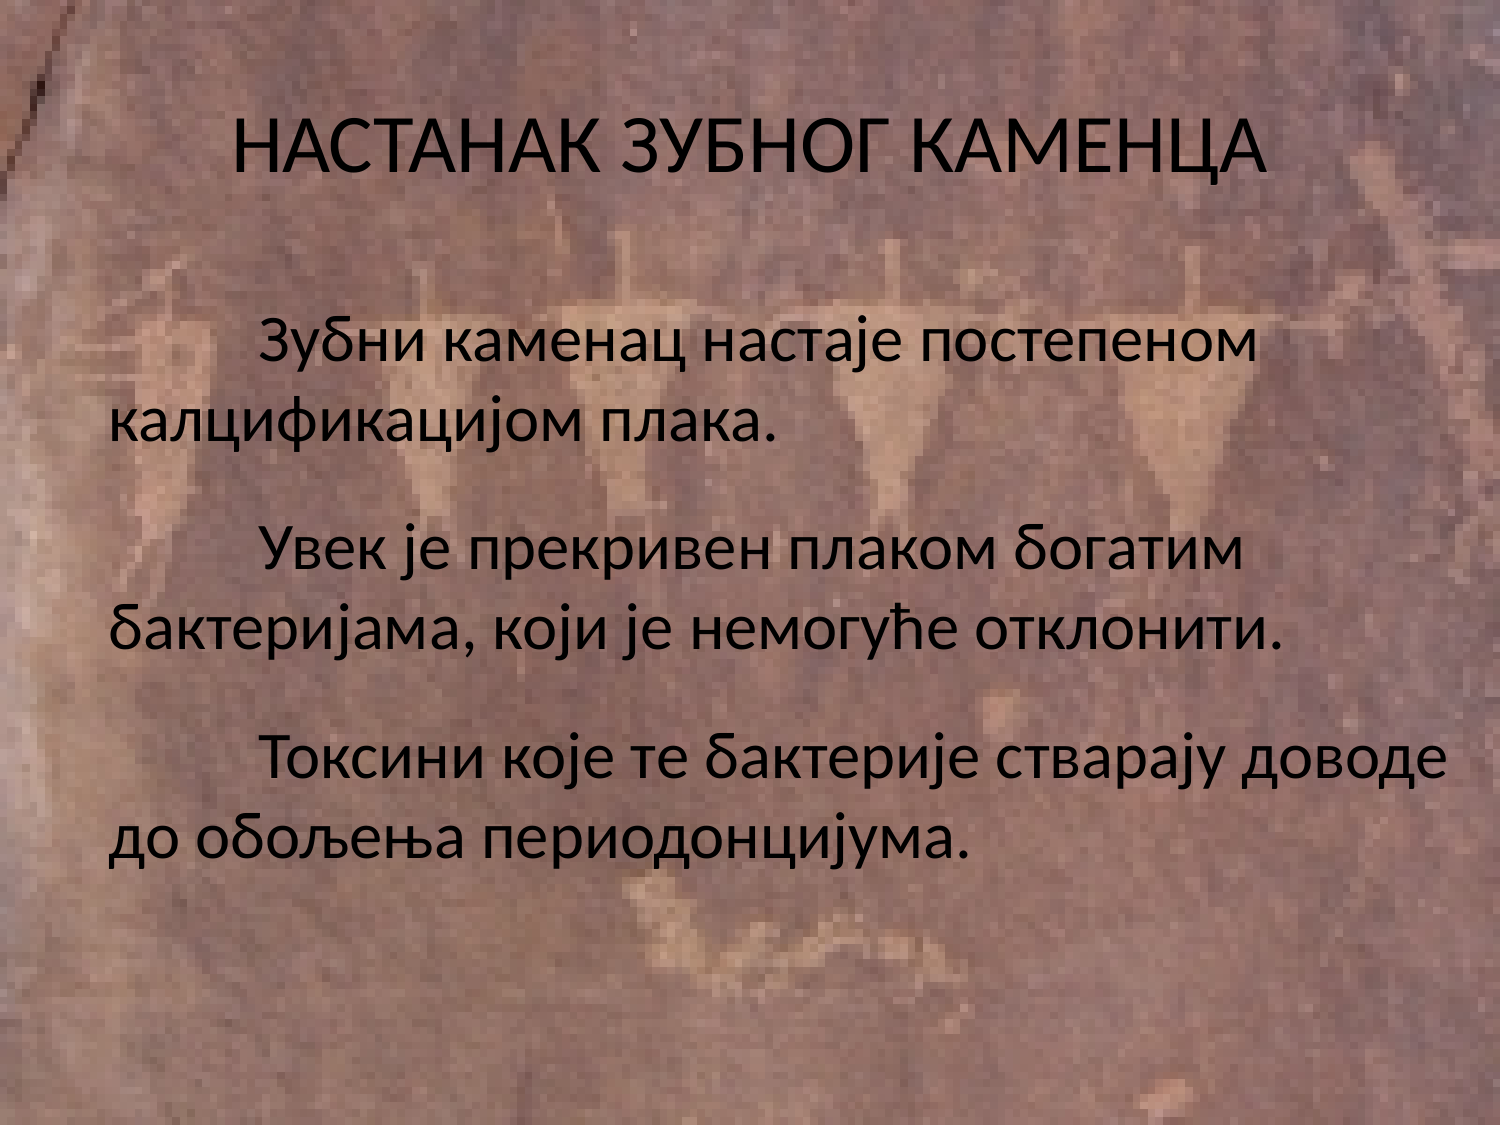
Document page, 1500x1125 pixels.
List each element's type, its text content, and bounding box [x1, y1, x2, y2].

list Зубни каменац настаје постепеном калцификацијом плака. Увек је прекривен плаком богатим бактеријама, који је немогуће отклонити. Токсини које те бактерије стварају доводе до обољења периодонцијума. [37, 287, 1475, 1030]
picture [0, 0, 1500, 1125]
title НАСТАНАК ЗУБНОГ КАМЕНЦА [75, 45, 1425, 233]
